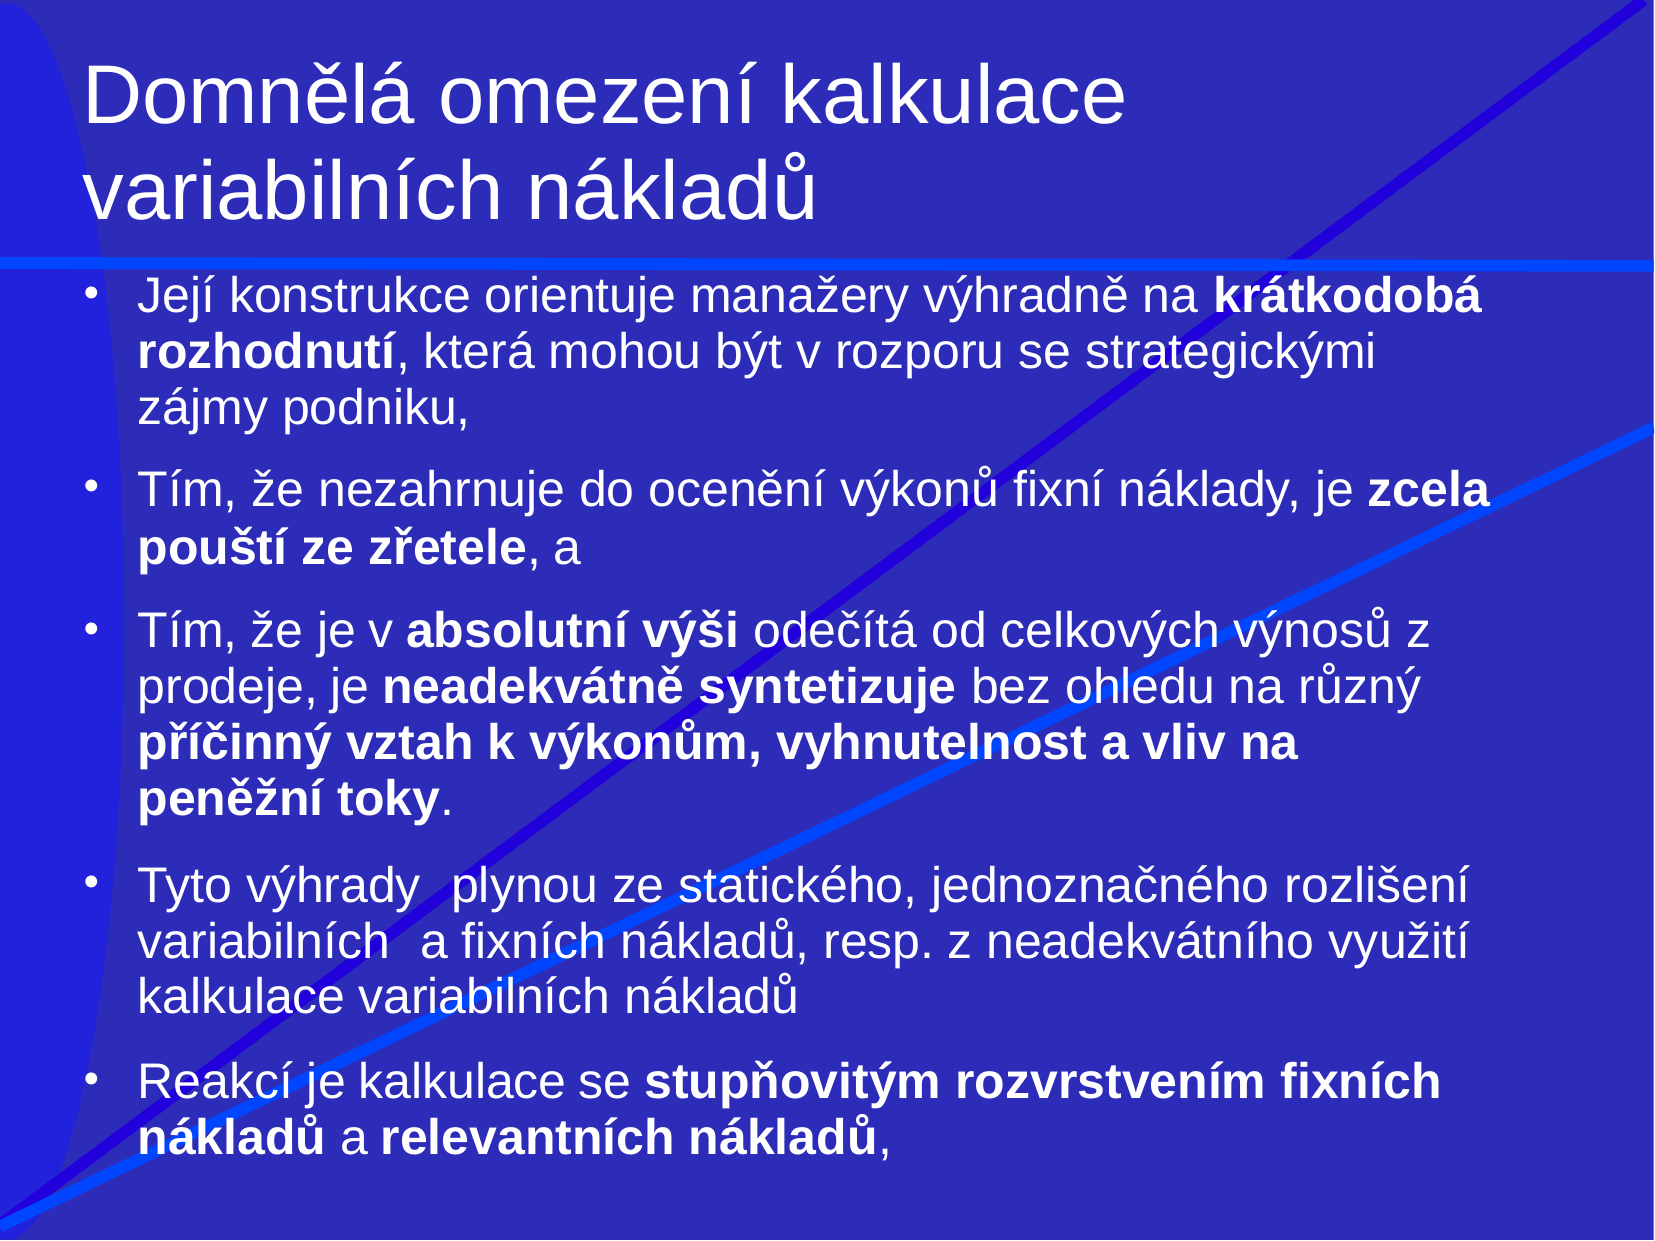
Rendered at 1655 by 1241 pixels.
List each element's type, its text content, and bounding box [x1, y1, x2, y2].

text_box Domnělá omezení kalkulace variabilních nákladů [80, 43, 1132, 237]
text_box Její konstrukce orientuje manažery výhradně na krátkodobá rozhodnutí, která mohou být v rozporu se strategickými zájmy podniku, Tím, že nezahrnuje do ocenění výkonů fixní náklady, je zcela pouští ze zřetele, a Tím, že je v absolutní výši odečítá od celkových výnosů z prodeje, je neadekvátně syntetizuje bez ohledu na různý příčinný vztah k výkonům, vyhnutelnost a vliv na peněžní toky. Tyto výhrady plynou ze statického, jednoznačného rozlišení variabilních a fixních nákladů, resp. z neadekvátního využití kalkulace variabilních nákladů Reakcí je kalkulace se stupňovitým rozvrstvením fixních nákladů a relevantních nákladů, [80, 266, 1523, 1165]
